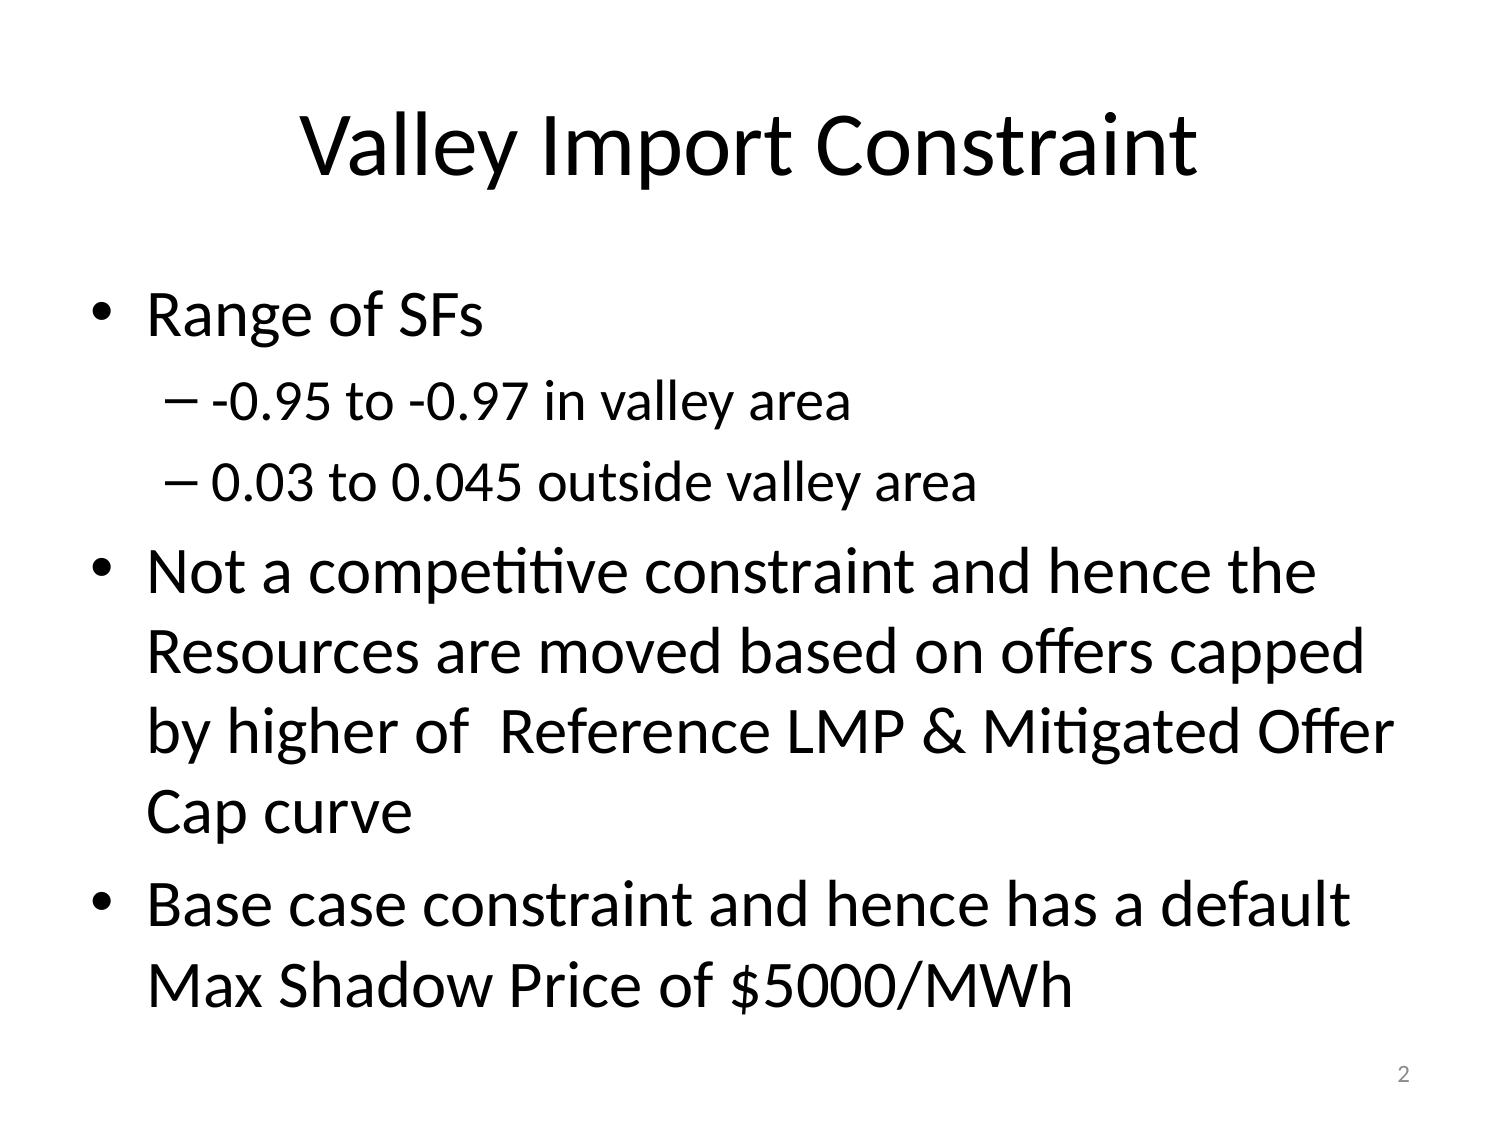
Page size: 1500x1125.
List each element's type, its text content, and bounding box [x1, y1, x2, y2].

list Range of SFs -0.95 to -0.97 in valley area 0.03 to 0.045 outside valley area Not a competitive constraint and hence the Resources are moved based on offers capped by higher of Reference LMP & Mitigated Offer Cap curve Base case constraint and hence has a default Max Shadow Price of $5000/MWh [75, 262, 1450, 1100]
title Valley Import Constraint [75, 45, 1425, 233]
slide_number 2 [1074, 1042, 1425, 1103]
